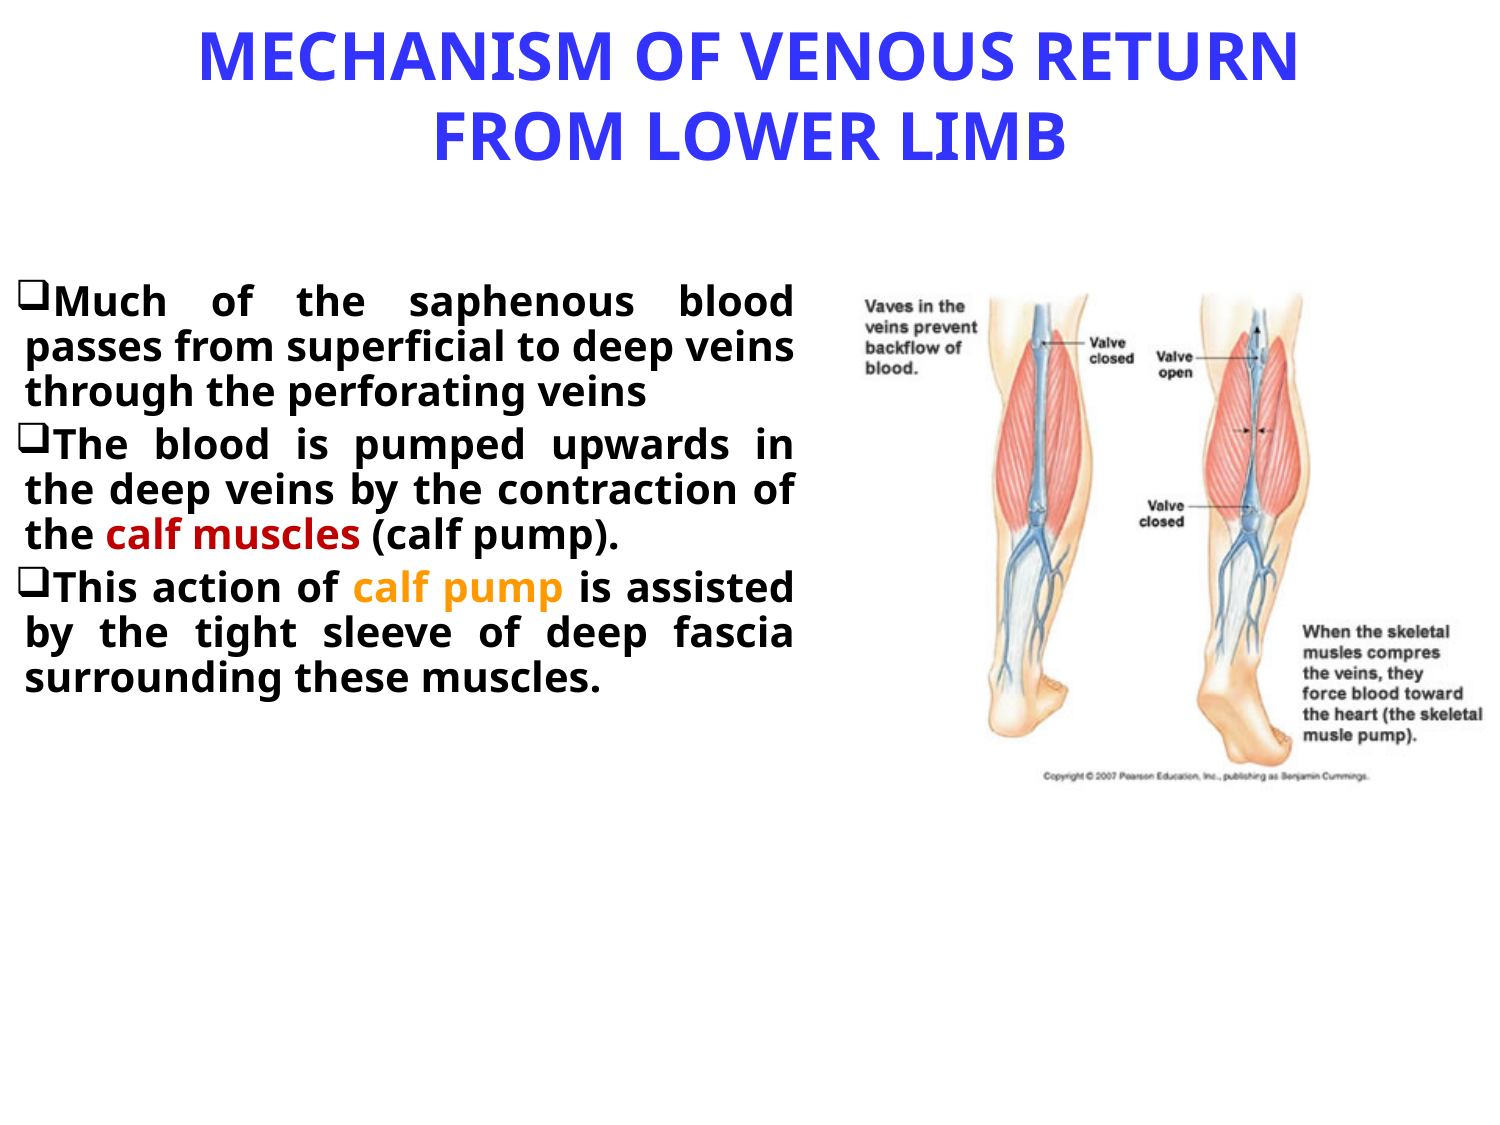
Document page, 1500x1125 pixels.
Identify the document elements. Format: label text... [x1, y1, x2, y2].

list Much of the saphenous blood passes from superficial to deep veins through the perforating veins The blood is pumped upwards in the deep veins by the contraction of the calf muscles (calf pump). This action of calf pump is assisted by the tight sleeve of deep fascia surrounding these muscles. [0, 272, 811, 767]
picture [848, 281, 1500, 791]
title MECHANISM OF VENOUS RETURN FROM LOWER LIMB [0, 0, 1500, 188]
